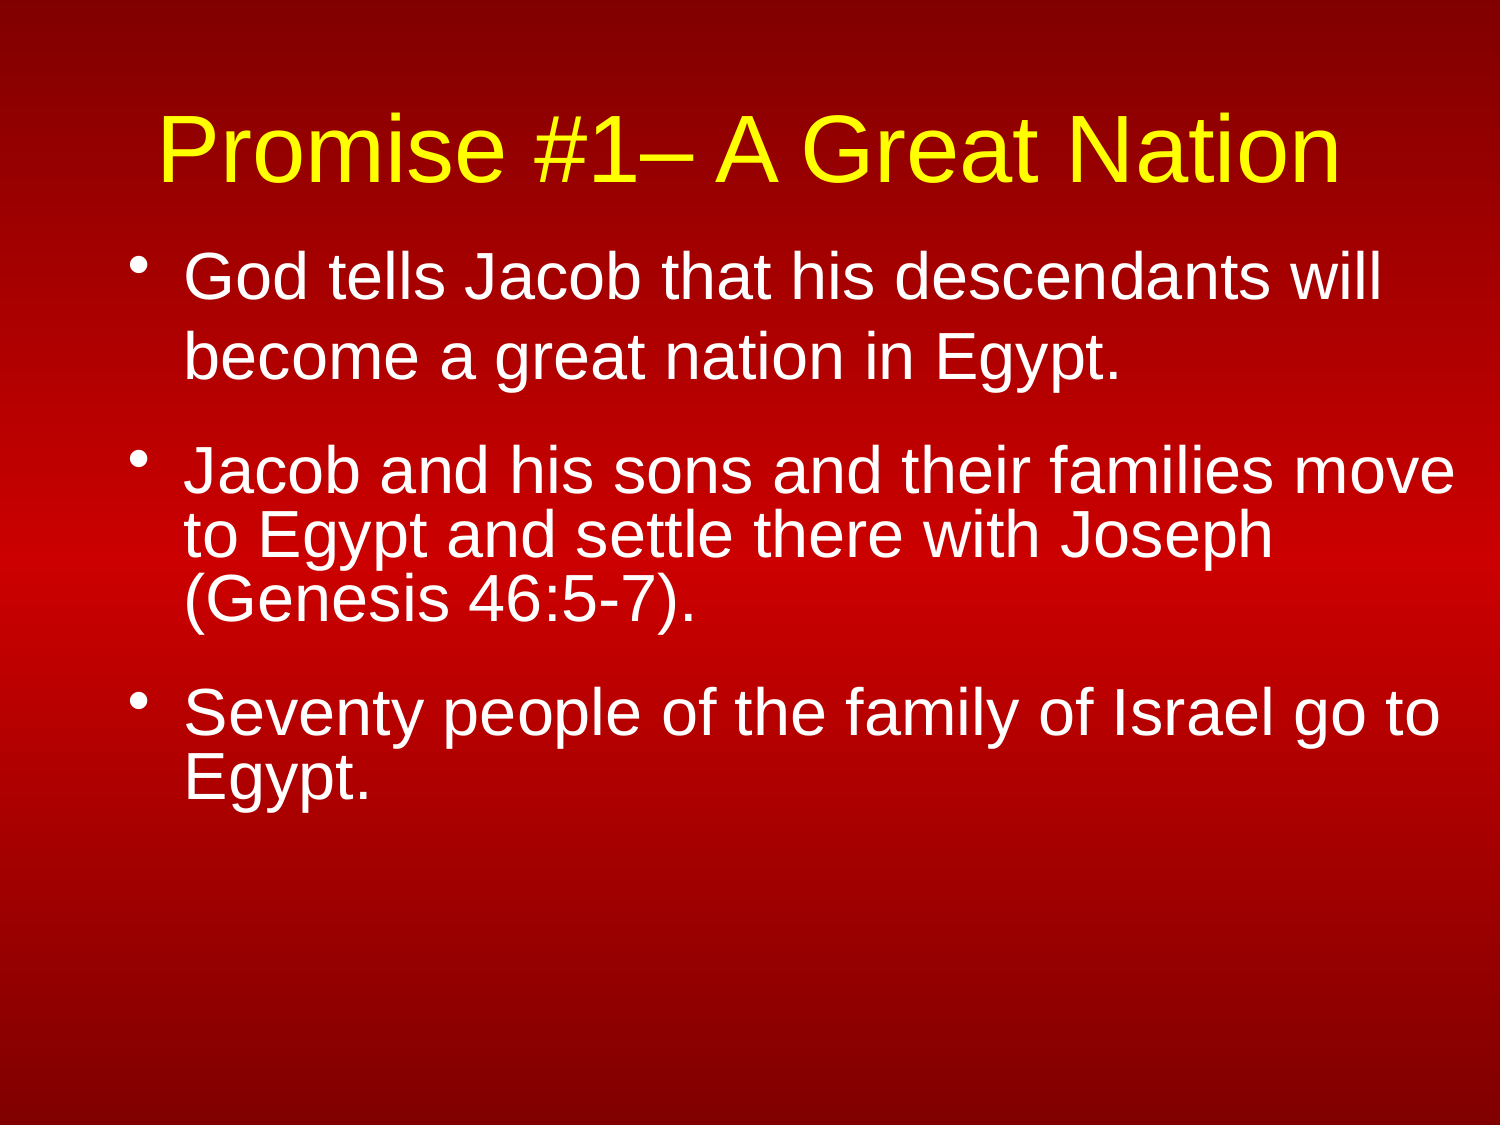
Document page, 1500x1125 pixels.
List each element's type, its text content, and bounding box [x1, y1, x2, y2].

title Promise #1– A Great Nation [37, 50, 1463, 238]
list God tells Jacob that his descendants will become a great nation in Egypt. Jacob and his sons and their families move to Egypt and settle there with Joseph (Genesis 46:5-7). Seventy people of the family of Israel go to Egypt. [112, 224, 1475, 1075]
